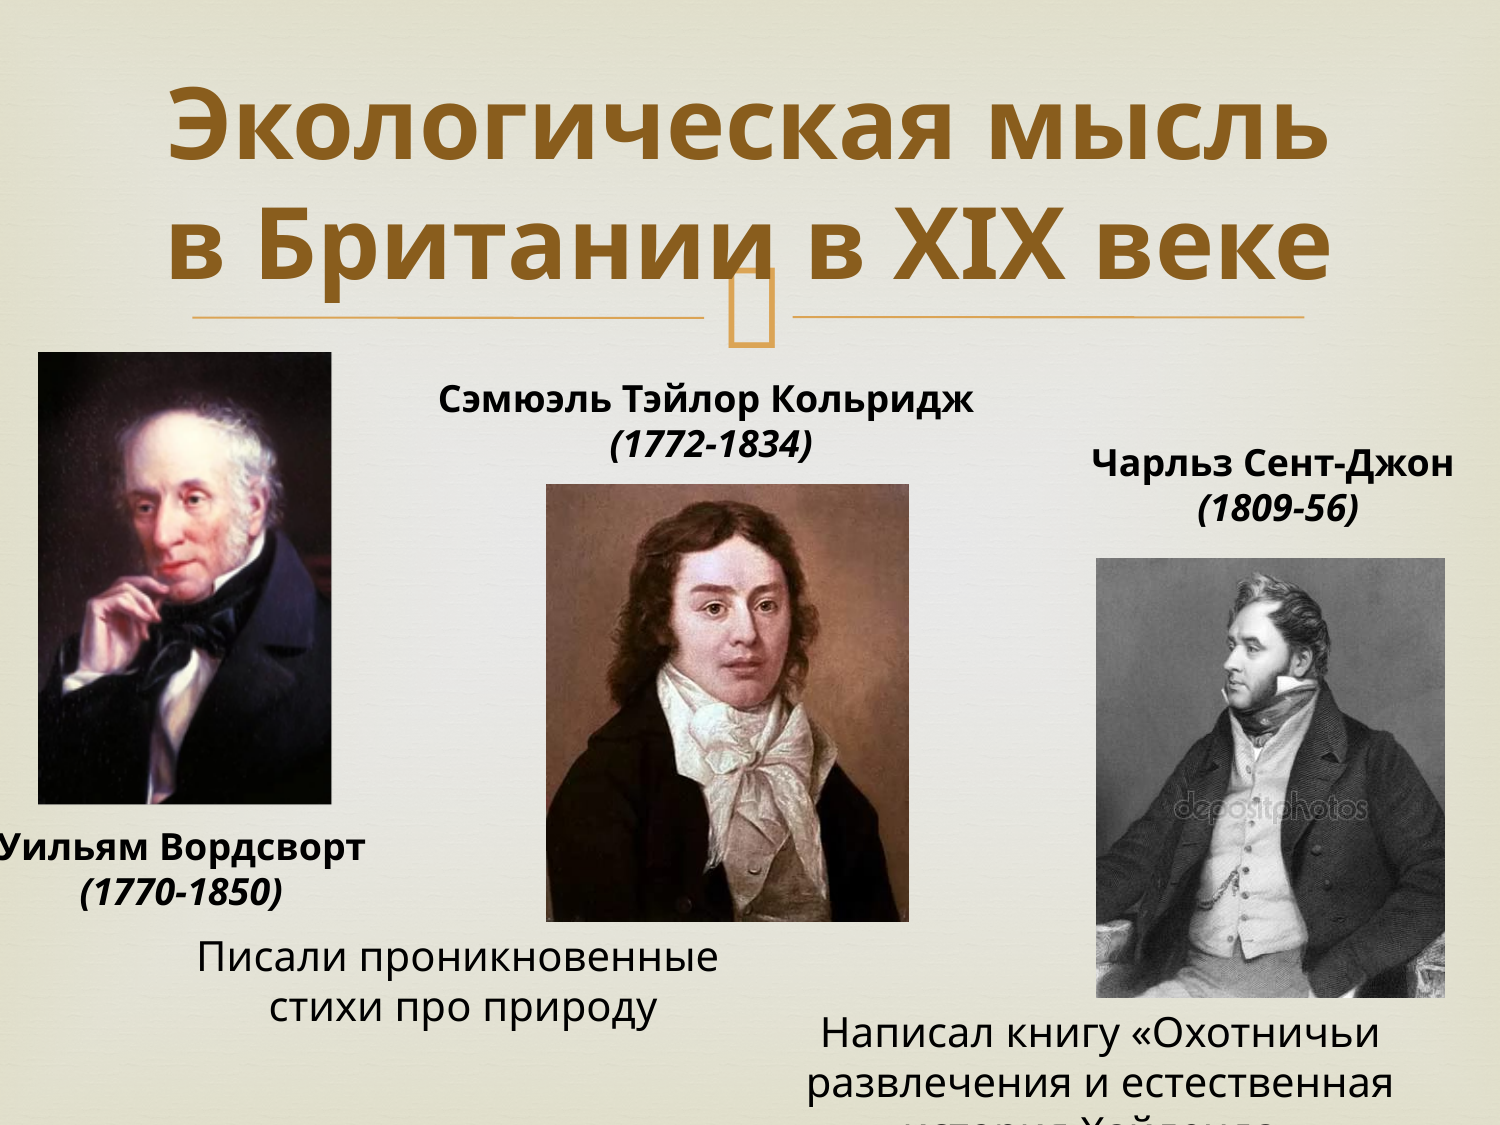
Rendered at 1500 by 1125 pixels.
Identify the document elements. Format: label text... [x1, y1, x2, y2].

text_box Чарльз Сент-Джон (1809-56) [1076, 431, 1480, 537]
title Экологическая мысль в Британии в XIX веке [112, 93, 1386, 267]
text_box Сэмюэль Тэйлор Кольридж (1772-1834) [423, 367, 1000, 473]
picture [545, 484, 910, 923]
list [38, 352, 335, 807]
picture [1095, 558, 1446, 999]
text_box Написал книгу «Охотничьи развлечения и естественная история Хайленда» [725, 997, 1476, 1125]
text_box Уильям Вордсворт (1770-1850) [0, 816, 391, 921]
text_box Писали проникновенные стихи про природу [17, 922, 909, 1037]
